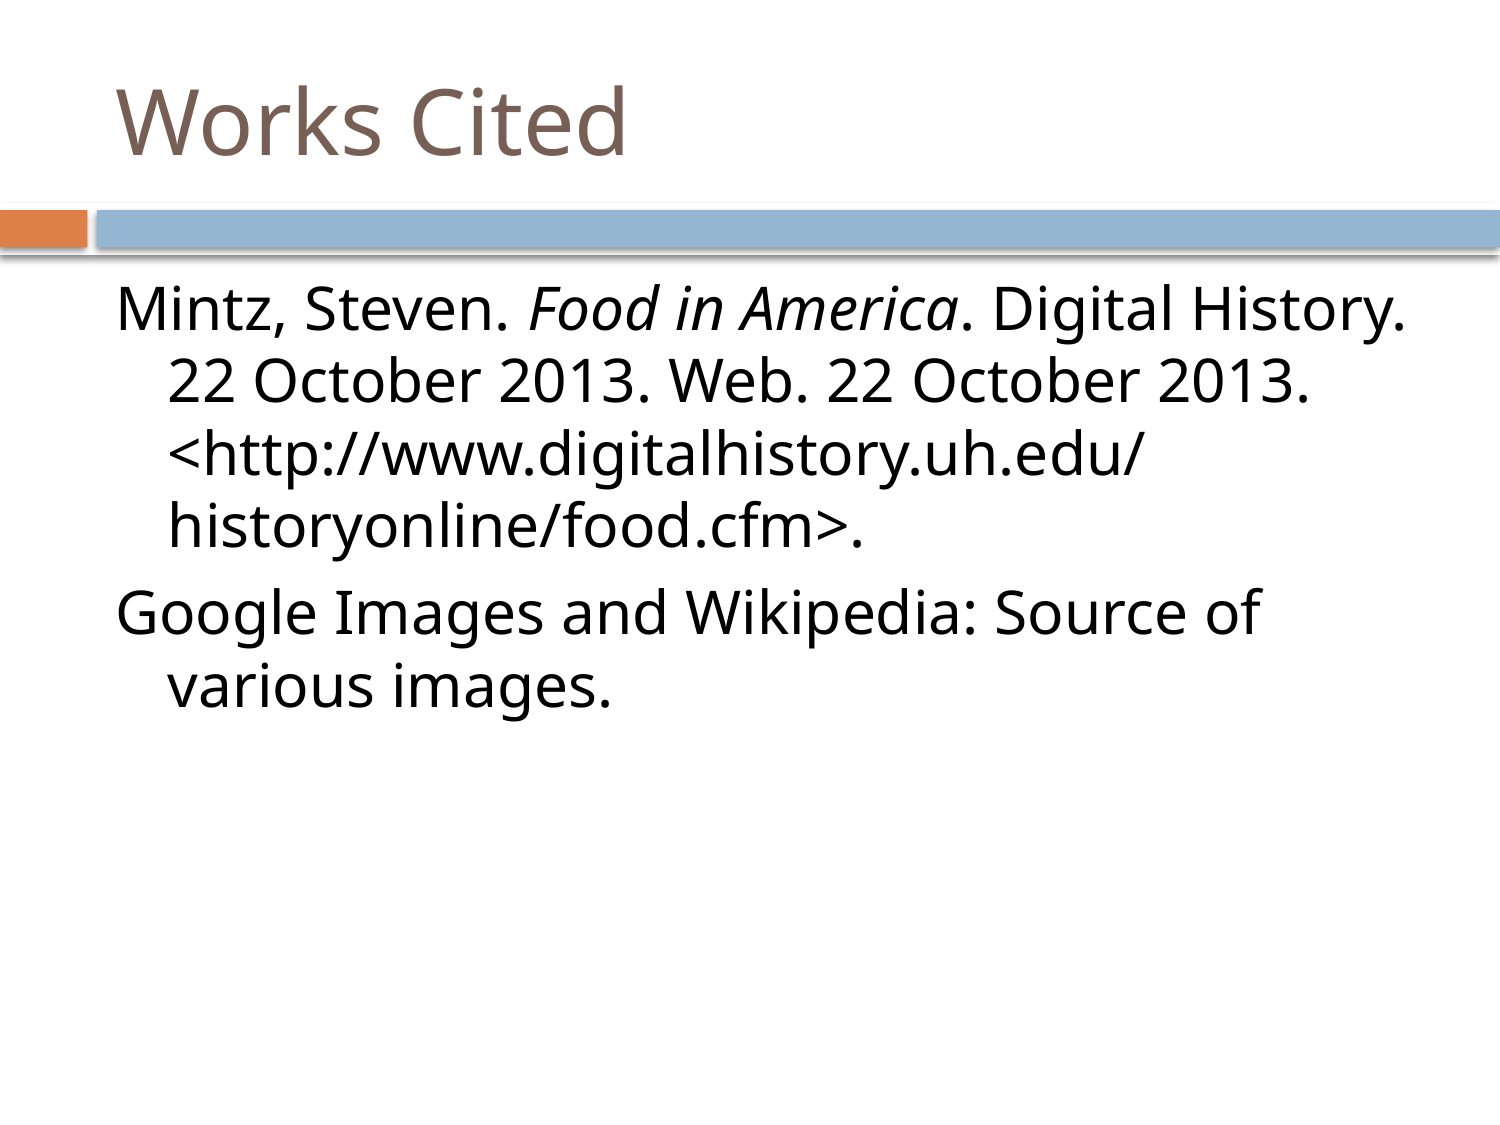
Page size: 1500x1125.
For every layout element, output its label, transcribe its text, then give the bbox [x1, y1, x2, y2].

title Works Cited [100, 37, 1438, 200]
list Mintz, Steven. Food in America. Digital History. 22 October 2013. Web. 22 October 2013. <http://www.digitalhistory.uh.edu/ historyonline/food.cfm>. Google Images and Wikipedia: Source of various images. [100, 262, 1438, 1000]
